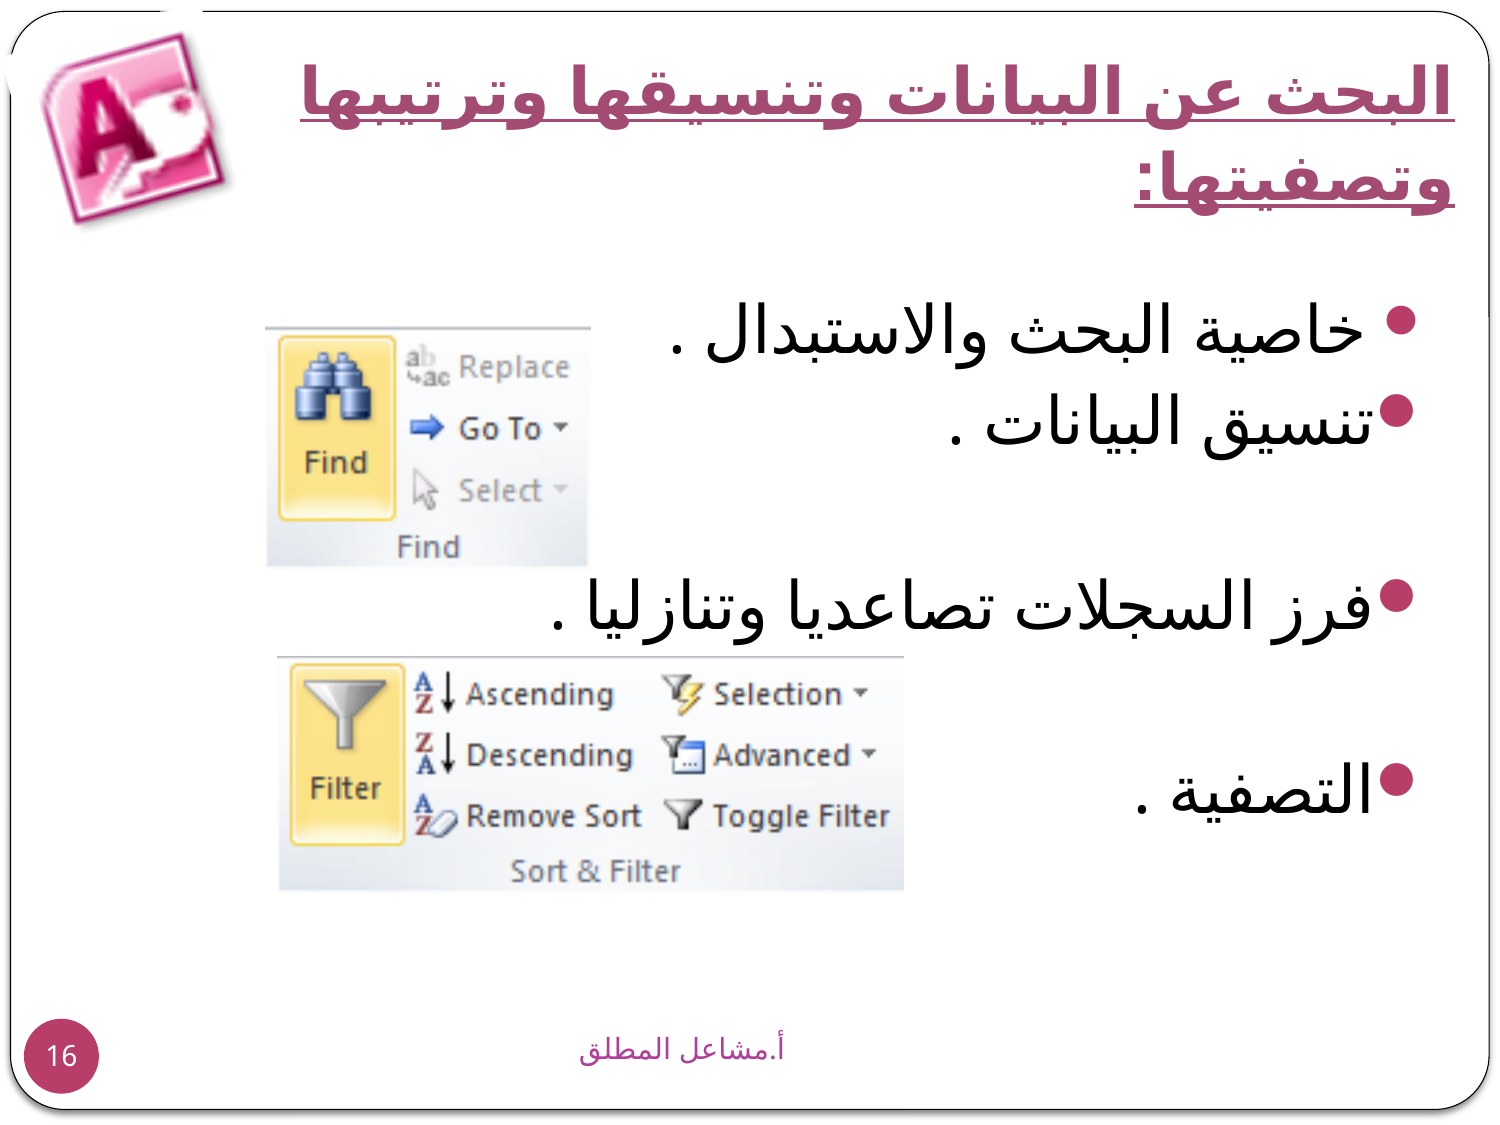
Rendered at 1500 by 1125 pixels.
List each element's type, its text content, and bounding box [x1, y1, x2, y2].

picture [277, 656, 905, 894]
footer أ.مشاعل المطلق [150, 1022, 800, 1088]
title البحث عن البيانات وتنسيقها وترتيبها وتصفيتها: [242, 42, 1470, 230]
picture [0, 3, 259, 271]
slide_number 16 [23, 1018, 99, 1094]
list خاصية البحث والاستبدال . تنسيق البيانات . فرز السجلات تصاعديا وتنازليا . التصفية . [88, 278, 1447, 1022]
picture [265, 325, 591, 570]
